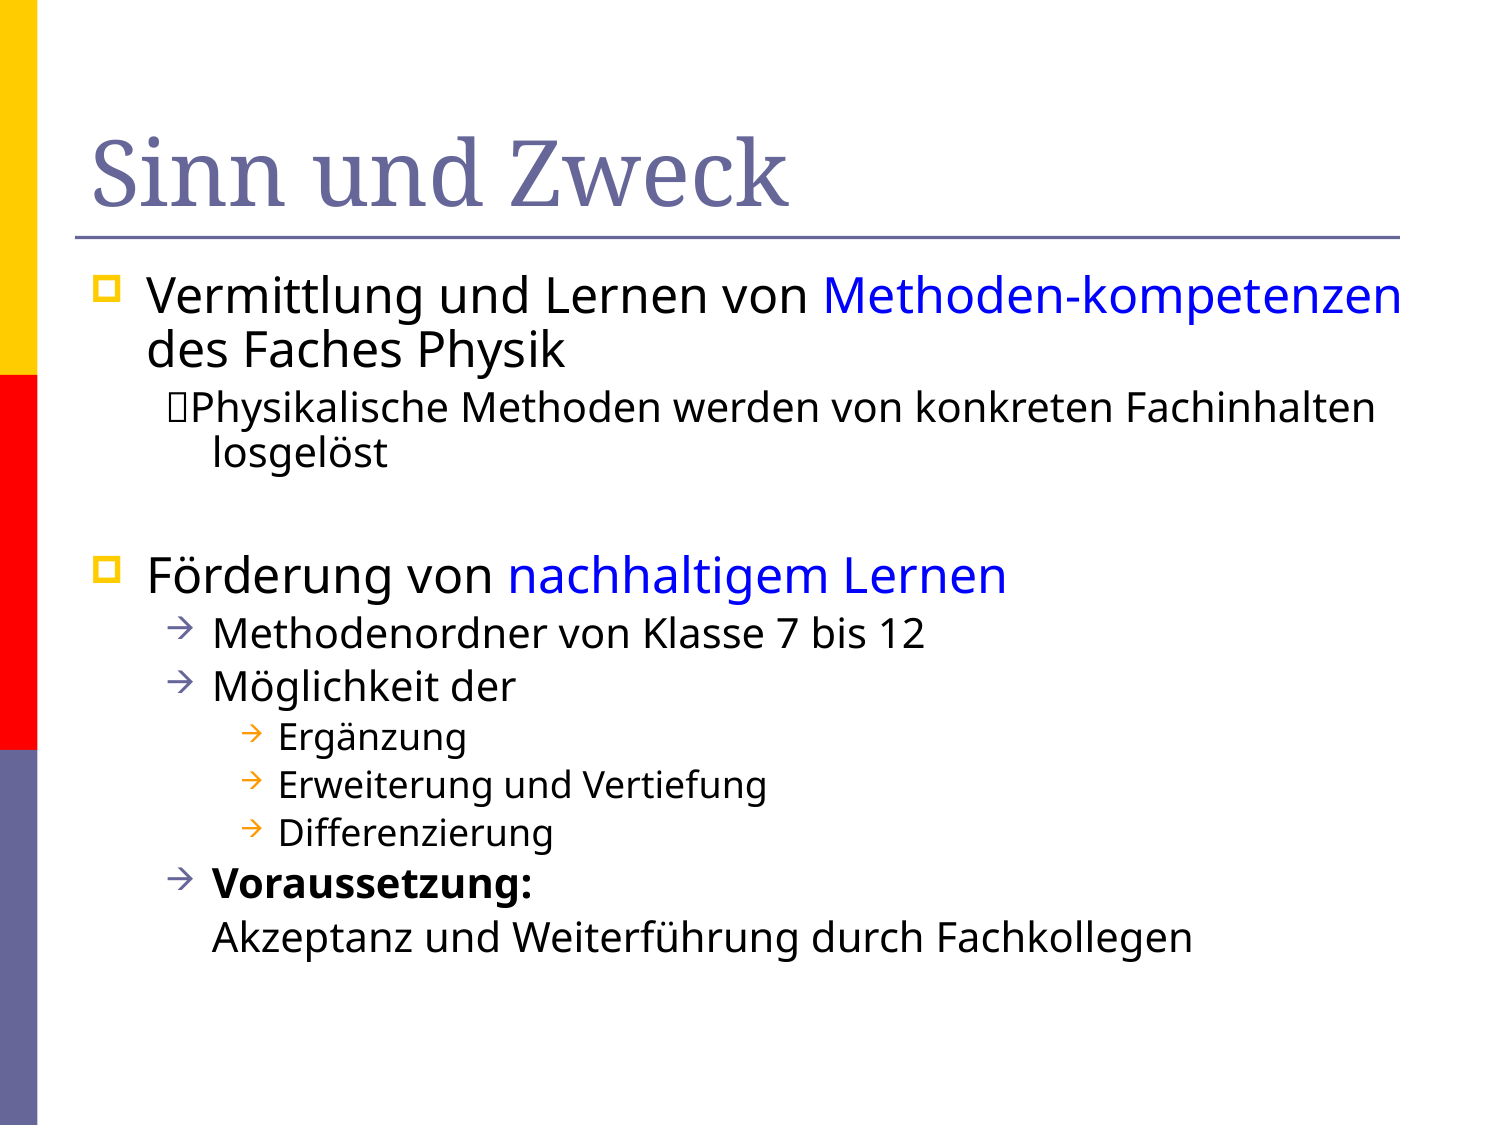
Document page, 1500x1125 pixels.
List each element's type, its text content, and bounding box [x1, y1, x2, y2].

list Vermittlung und Lernen von Methoden-kompetenzen des Faches Physik Physikalische Methoden werden von konkreten Fachinhalten losgelöst Förderung von nachhaltigem Lernen Methodenordner von Klasse 7 bis 12 Möglichkeit der Ergänzung Erweiterung und Vertiefung Differenzierung Voraussetzung: Akzeptanz und Weiterführung durch Fachkollegen [75, 262, 1425, 1006]
title Sinn und Zweck [75, 45, 1425, 233]
